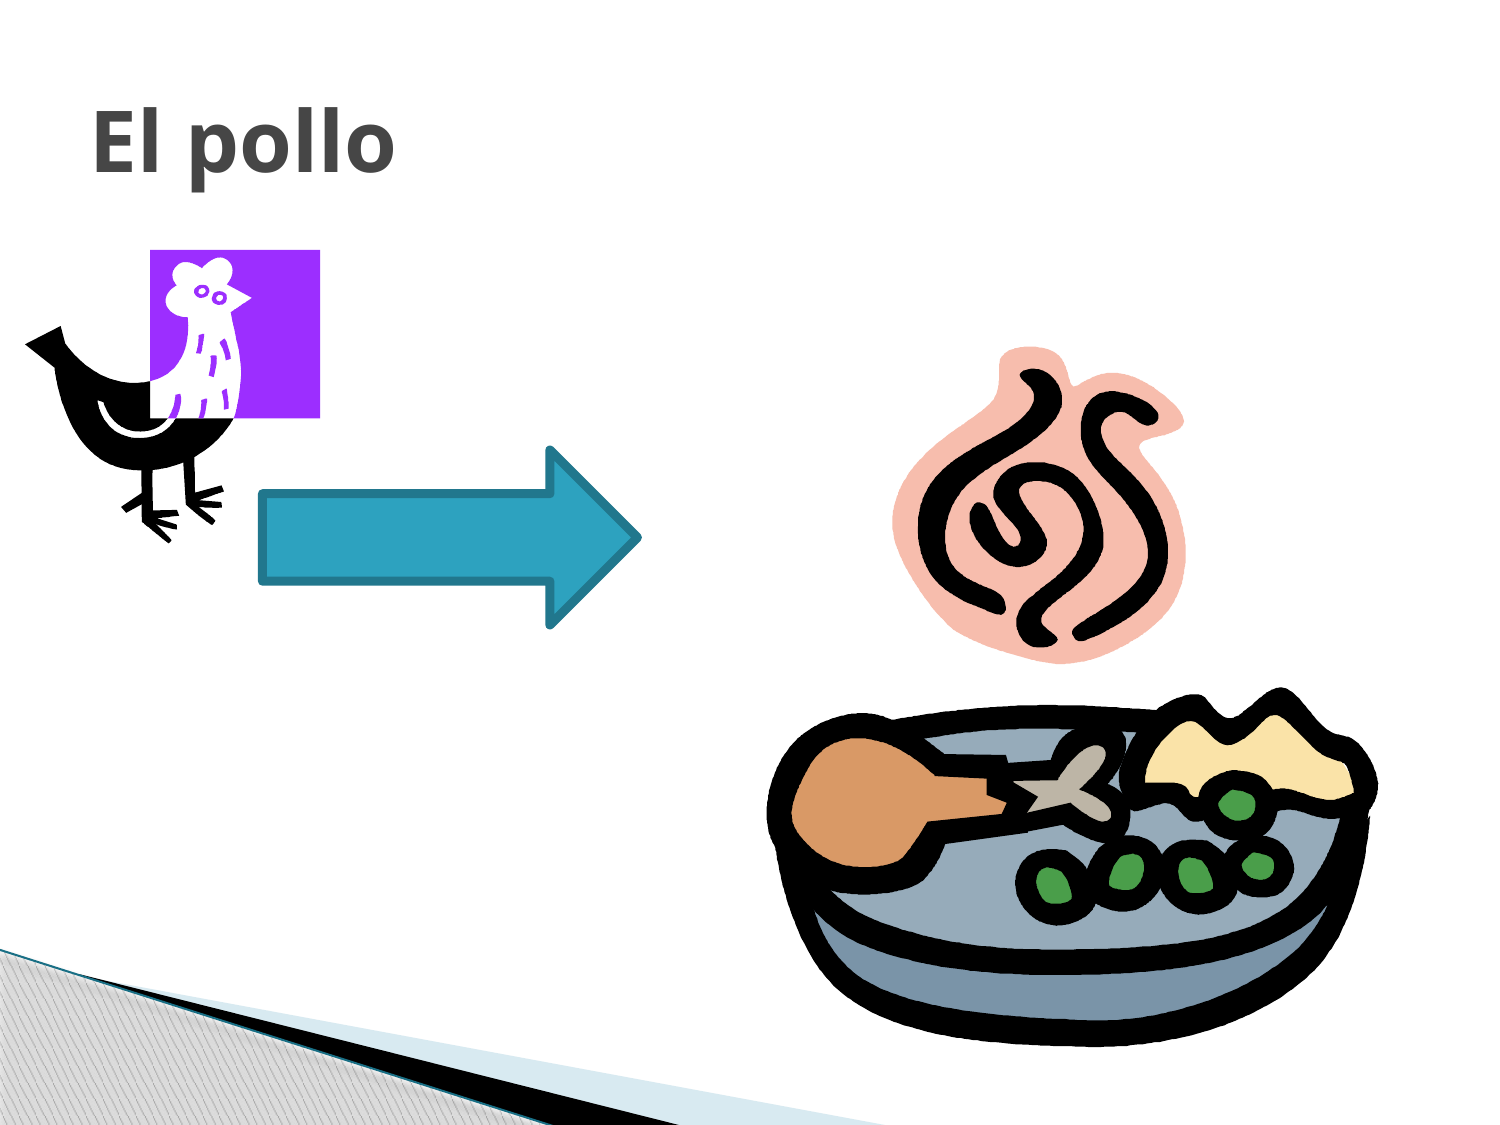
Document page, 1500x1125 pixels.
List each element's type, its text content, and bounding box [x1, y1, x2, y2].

text_box [257, 445, 642, 630]
title El pollo [75, 45, 1425, 233]
picture [24, 249, 321, 544]
picture [762, 337, 1388, 1057]
